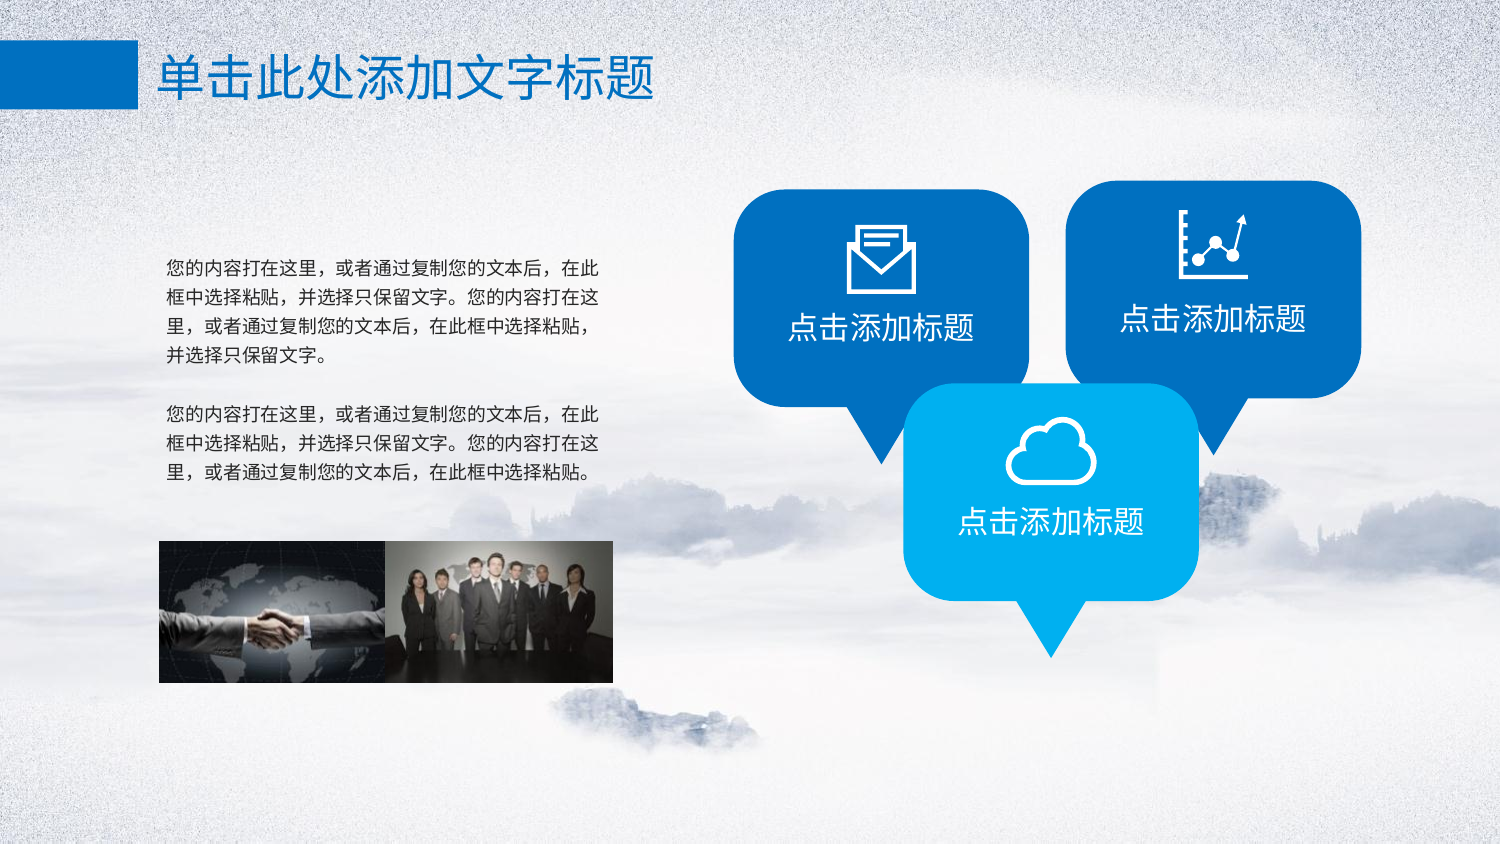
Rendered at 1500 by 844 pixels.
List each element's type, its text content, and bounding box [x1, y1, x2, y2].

text_box 您的内容打在这里，或者通过复制您的文本后，在此框中选择粘贴，并选择只保留文字。您的内容打在这里，或者通过复制您的文本后，在此框中选择粘贴，并选择只保留文字。 您的内容打在这里，或者通过复制您的文本后，在此框中选择粘贴，并选择只保留文字。您的内容打在这里，或者通过复制您的文本后，在此框中选择粘贴。 [152, 242, 620, 520]
text_box [1178, 210, 1248, 280]
text_box 点击添加标题 [733, 189, 1030, 465]
text_box 点击添加标题 [903, 383, 1199, 659]
picture [0, 0, 1500, 844]
text_box [1005, 416, 1097, 486]
text_box [846, 224, 916, 294]
text_box 点击添加标题 [1065, 180, 1362, 456]
